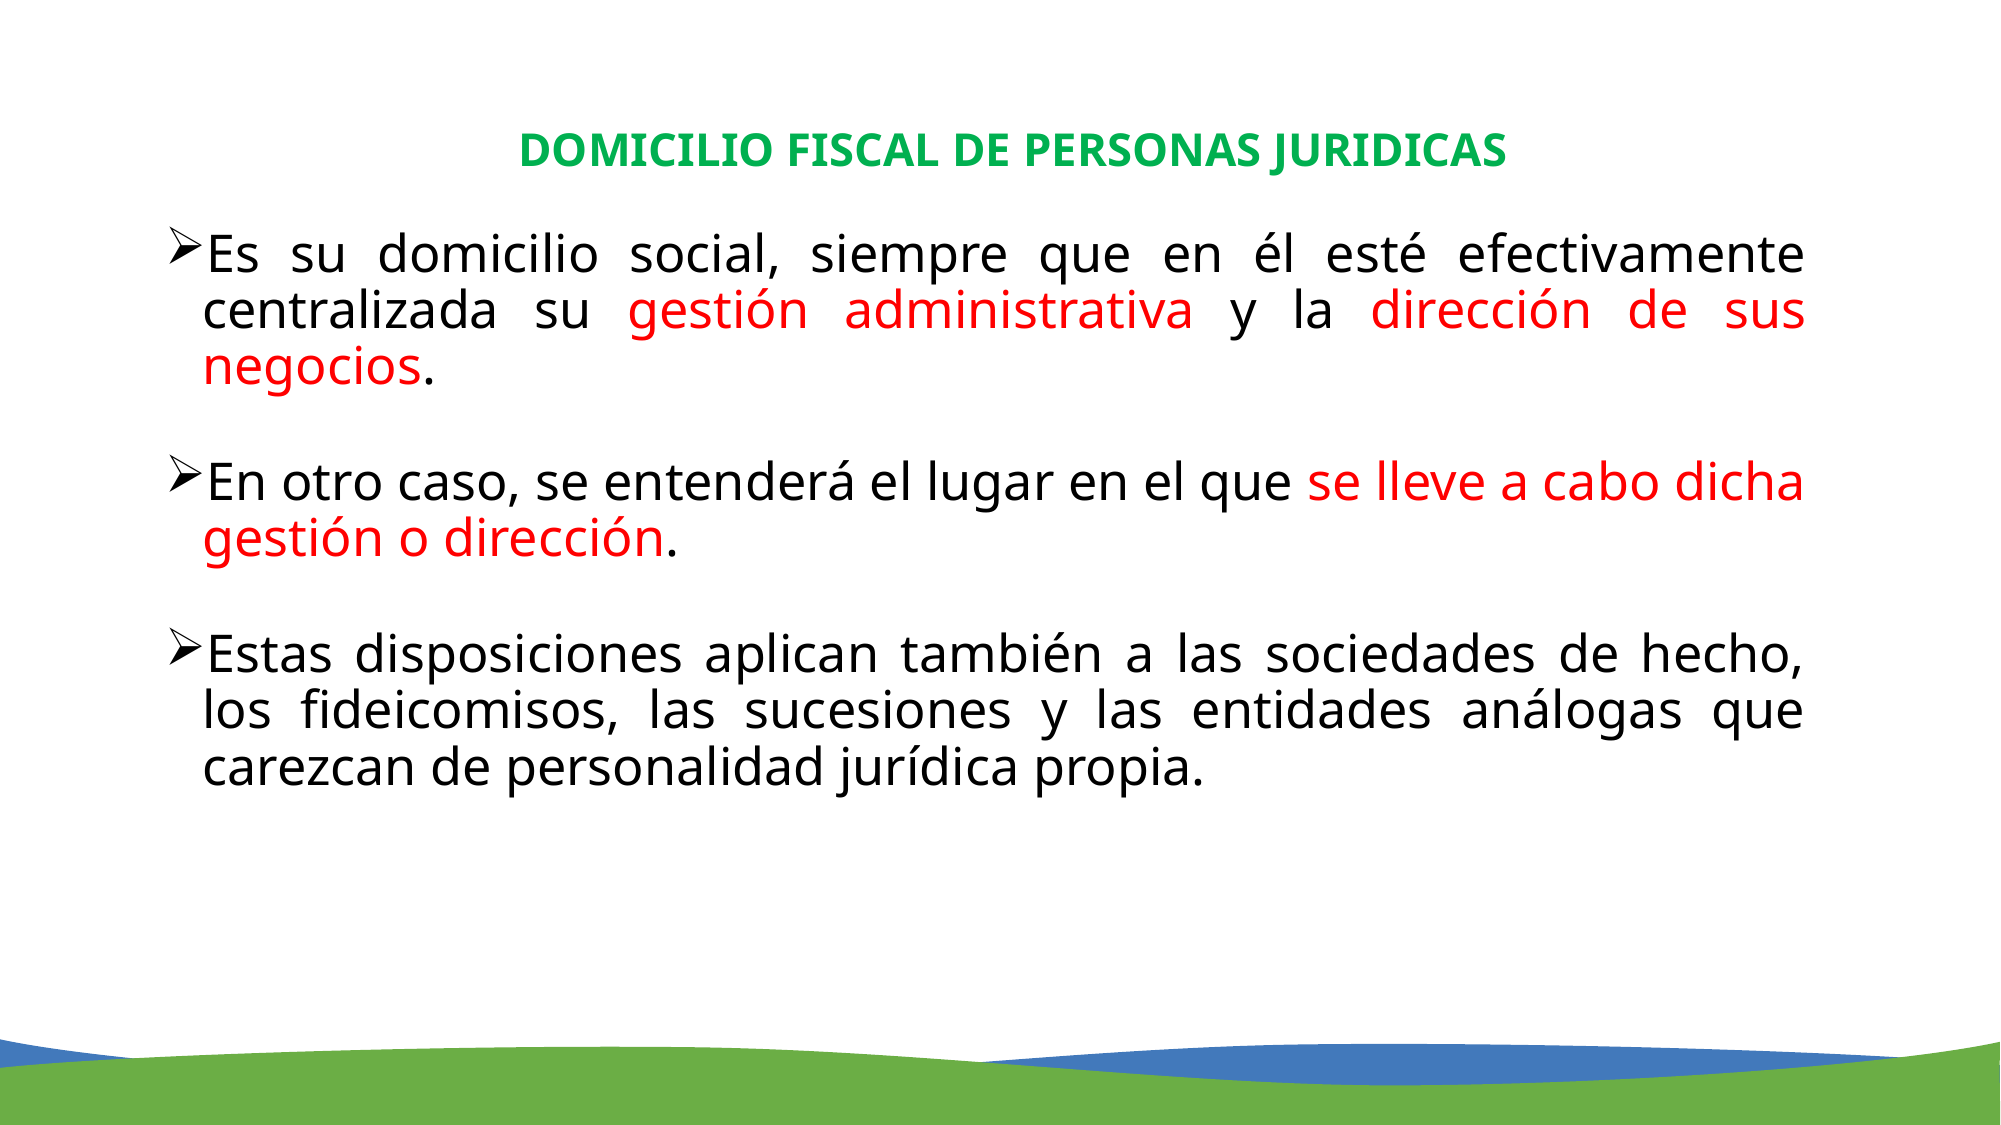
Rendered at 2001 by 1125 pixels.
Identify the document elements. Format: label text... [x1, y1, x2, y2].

title DOMICILIO FISCAL DE PERSONAS JURIDICAS [412, 62, 1615, 185]
text_box Es su domicilio social, siempre que en él esté efectivamente centralizada su gestión administrativa y la dirección de sus negocios. En otro caso, se entenderá el lugar en el que se lleve a cabo dicha gestión o dirección. Estas disposiciones aplican también a las sociedades de hecho, los fideicomisos, las sucesiones y las entidades análogas que carezcan de personalidad jurídica propia. [149, 219, 1822, 1024]
